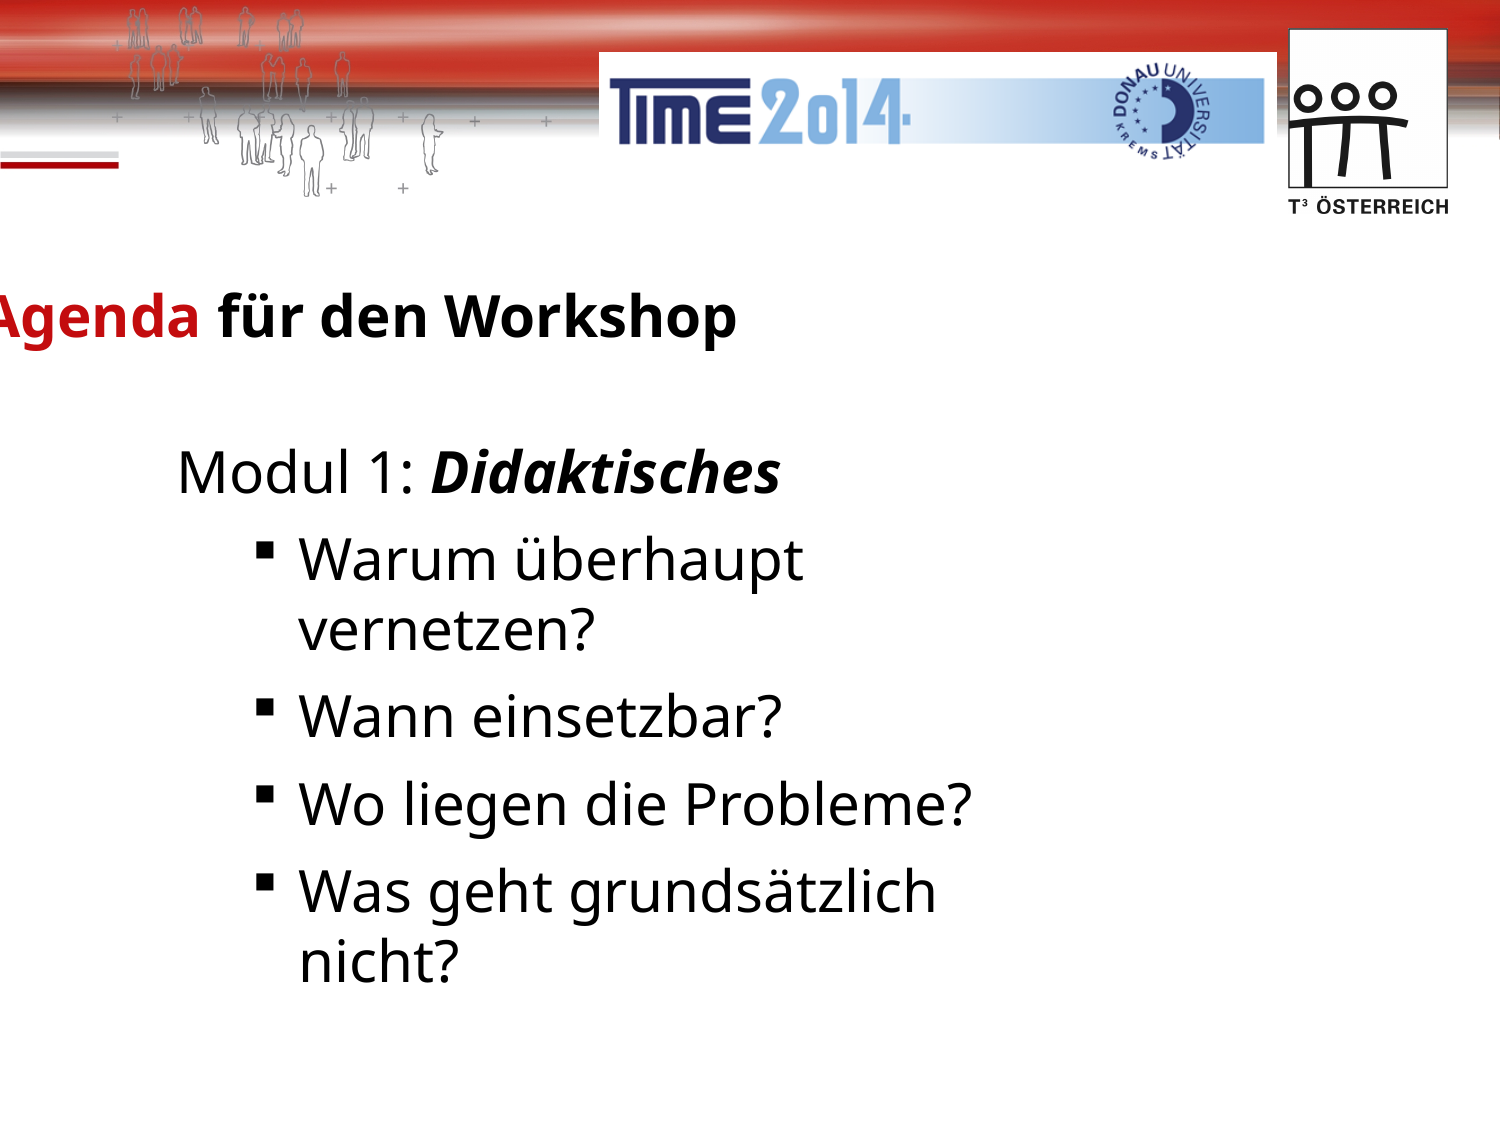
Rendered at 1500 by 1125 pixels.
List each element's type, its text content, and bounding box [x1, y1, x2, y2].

picture [0, 0, 1500, 214]
text_box Agenda für den Workshop [0, 271, 1065, 402]
text_box Modul 1: Didaktisches Warum überhaupt vernetzen? Wann einsetzbar? Wo liegen die Probleme? Was geht grundsätzlich nicht? [161, 427, 1072, 1002]
